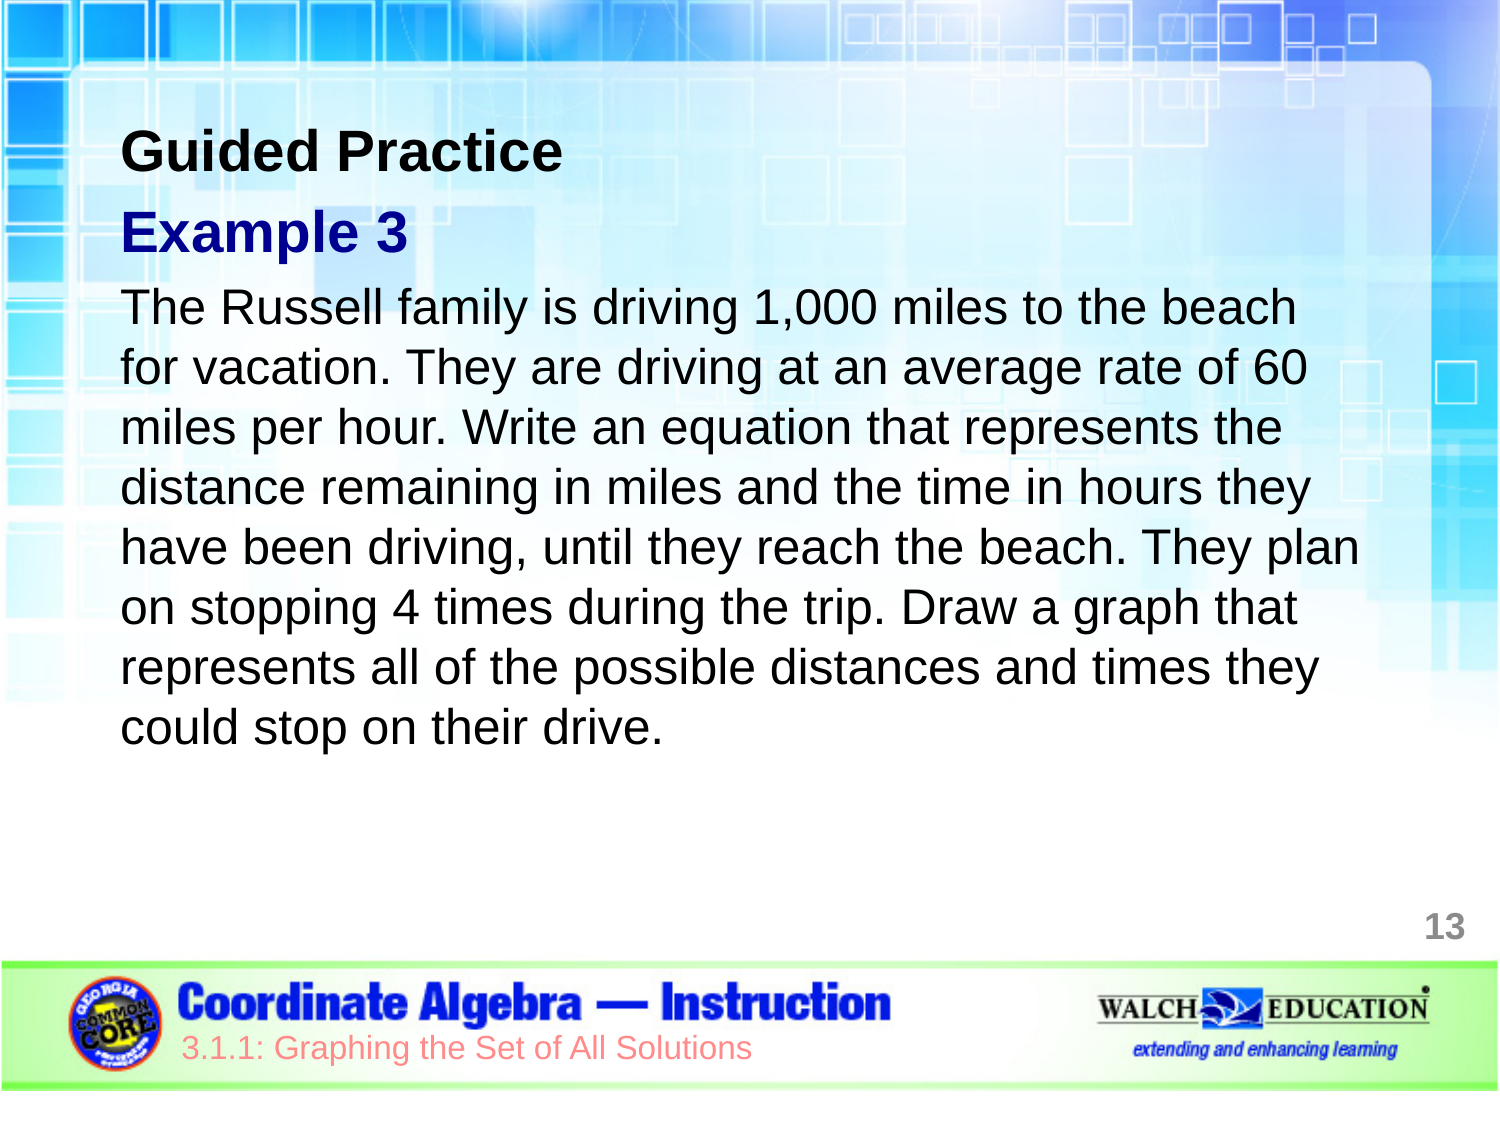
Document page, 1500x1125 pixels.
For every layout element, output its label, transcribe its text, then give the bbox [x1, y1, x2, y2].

footer 3.1.1: Graphing the Set of All Solutions [166, 1024, 1080, 1069]
subtitle Guided Practice Example 3 The Russell family is driving 1,000 miles to the beach for vacation. They are driving at an average rate of 60 miles per hour. Write an equation that represents the distance remaining in miles and the time in hours they have been driving, until they reach the beach. They plan on stopping 4 times during the trip. Draw a graph that represents all of the possible distances and times they could stop on their drive. [105, 105, 1385, 925]
slide_number 13 [1361, 901, 1481, 949]
picture [1, 0, 1500, 1091]
